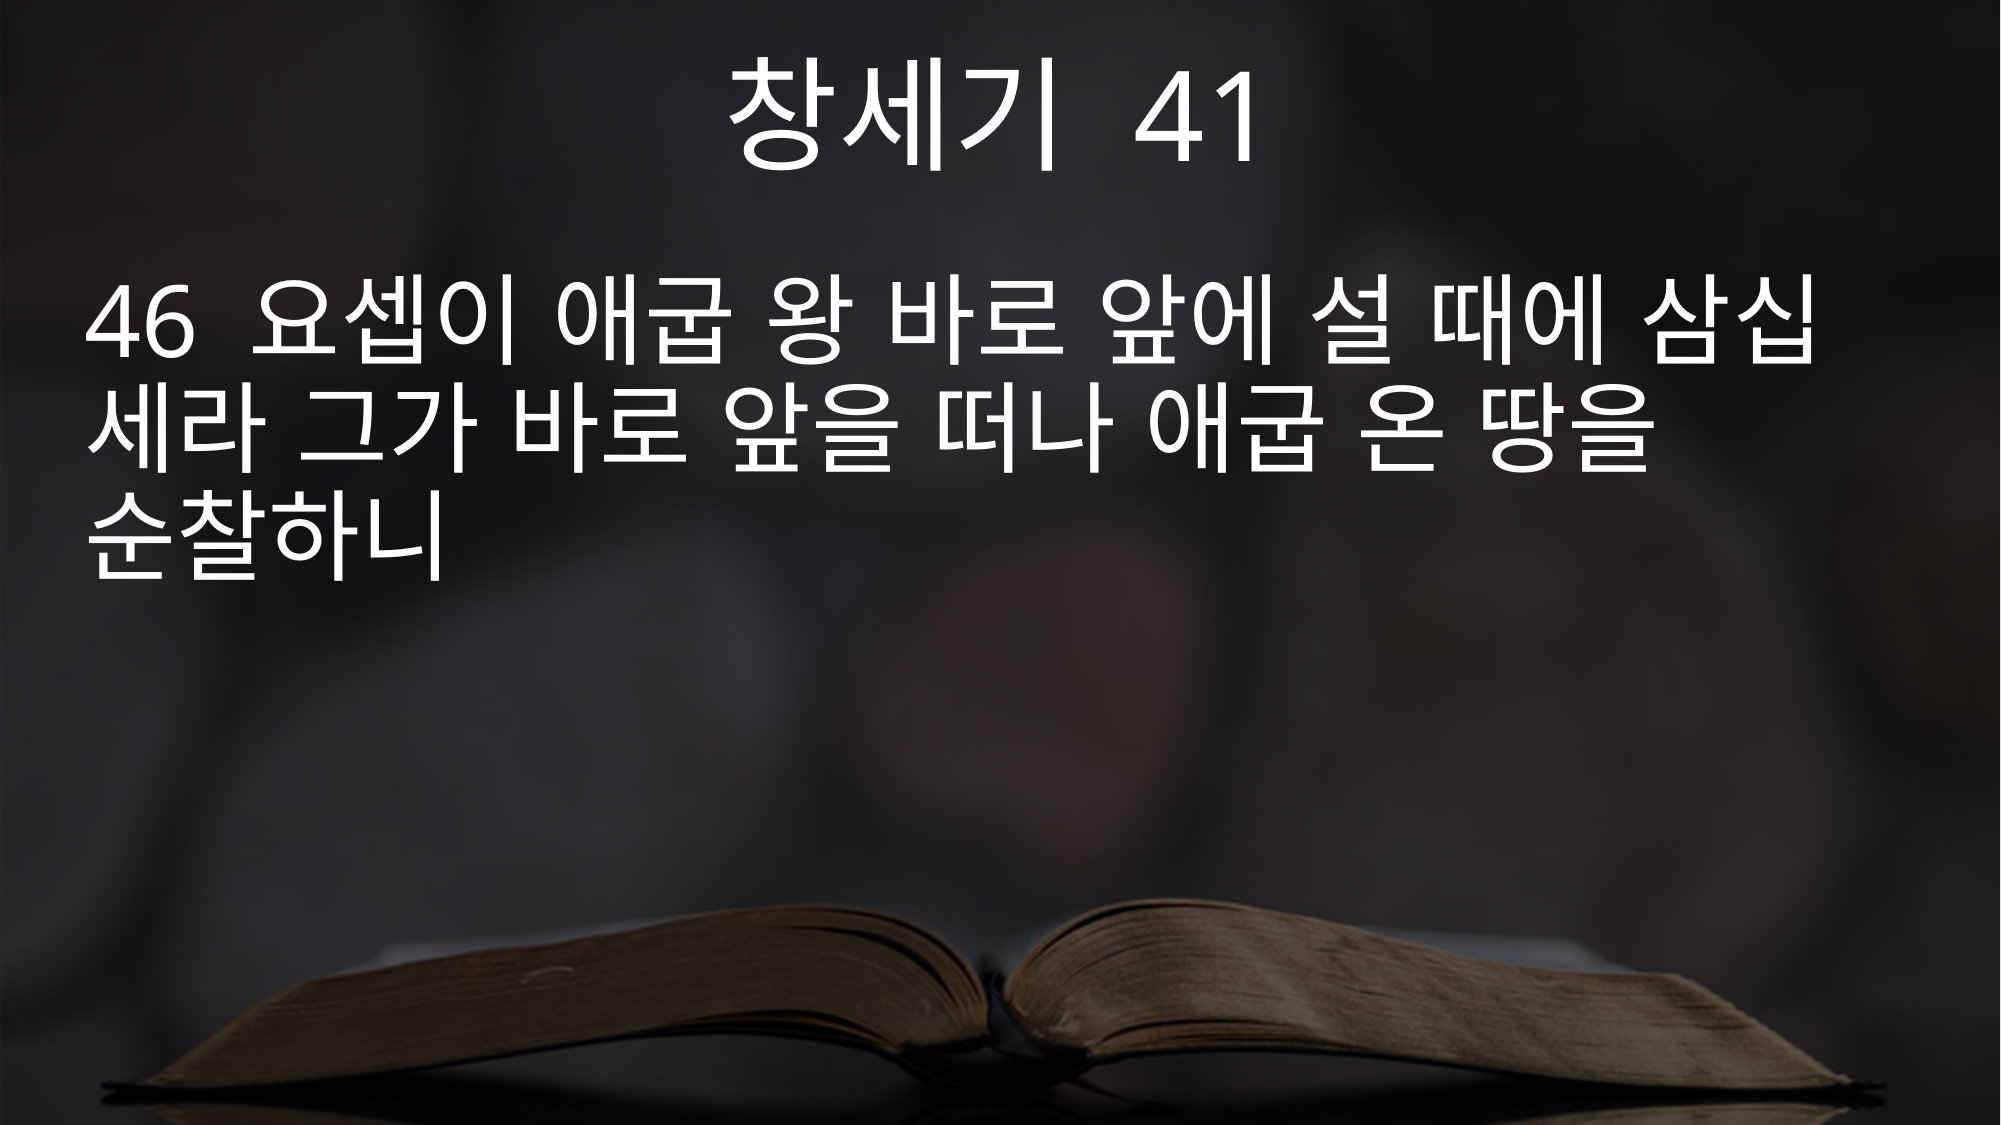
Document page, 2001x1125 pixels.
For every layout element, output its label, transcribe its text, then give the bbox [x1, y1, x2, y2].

footer 창세기 41 [0, 32, 2000, 192]
list 46 요셉이 애굽 왕 바로 앞에 설 때에 삼십 세라 그가 바로 앞을 떠나 애굽 온 땅을 순찰하니 [69, 263, 1953, 423]
picture [0, 0, 2001, 1125]
